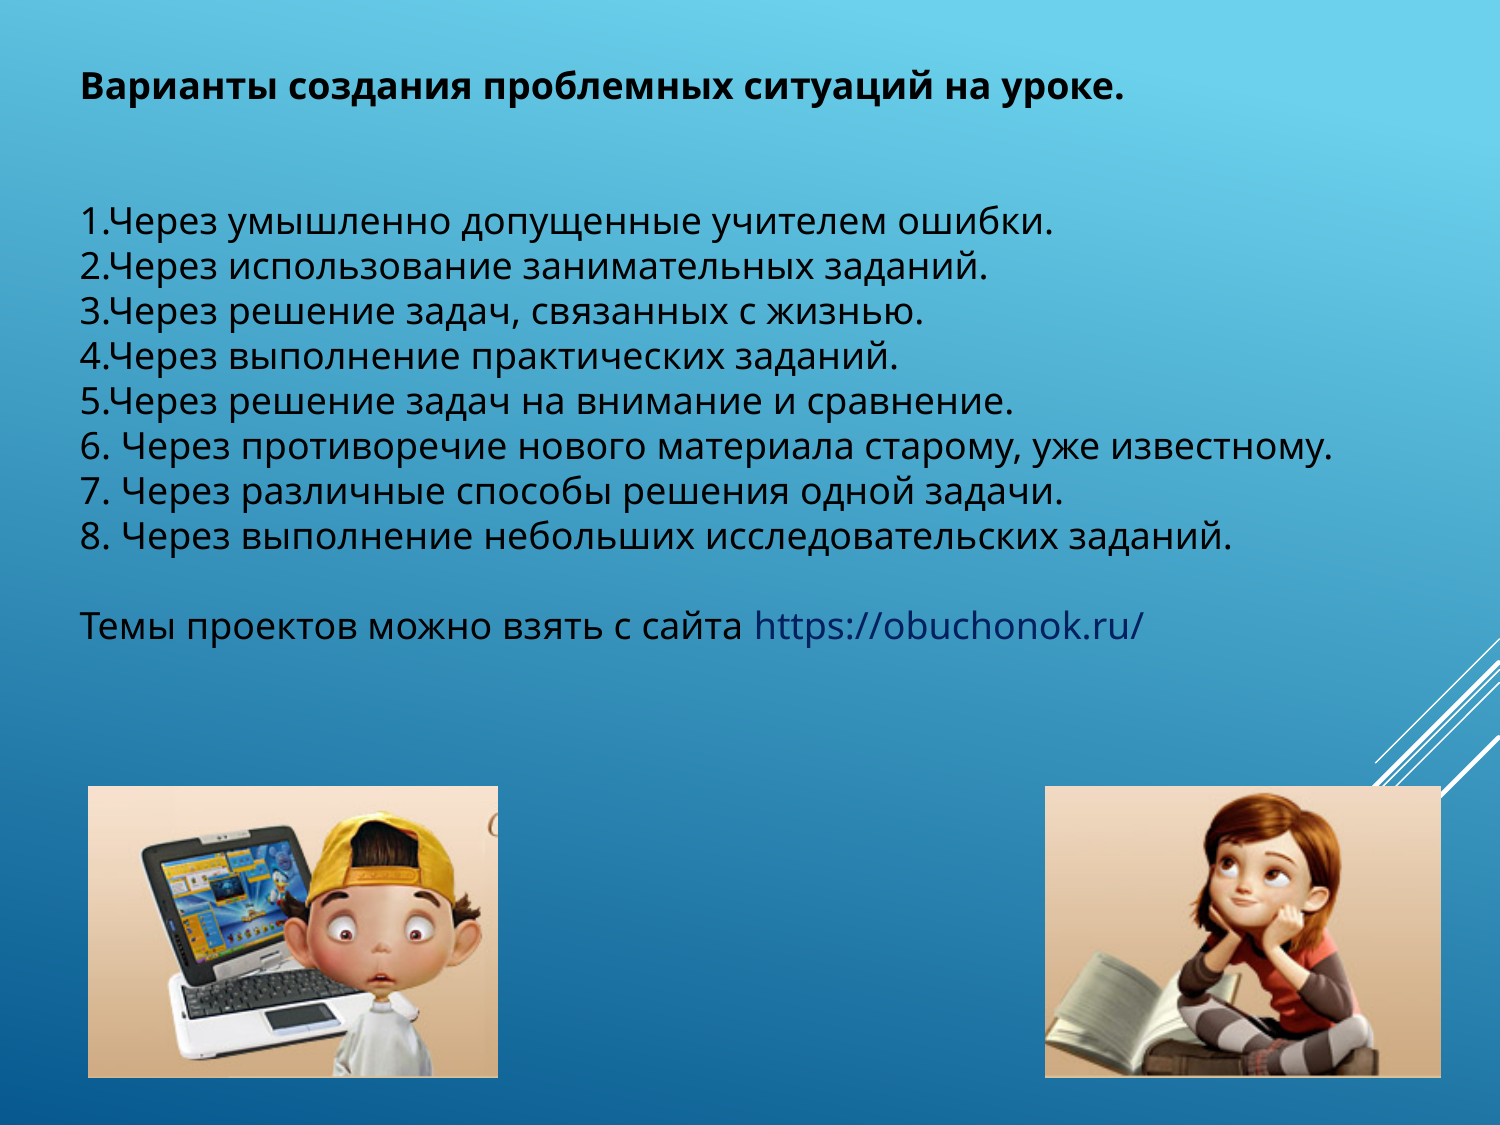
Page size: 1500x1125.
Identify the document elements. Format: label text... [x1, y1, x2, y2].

picture [88, 786, 499, 1078]
text_box Варианты создания проблемных ситуаций на уроке. 1.Через умышленно допущенные учителем ошибки. 2.Через использование занимательных заданий. 3.Через решение задач, связанных с жизнью. 4.Через выполнение практических заданий. 5.Через решение задач на внимание и сравнение. 6. Через противоречие нового материала старому, уже известному. 7. Через различные способы решения одной задачи. 8. Через выполнение небольших исследовательских заданий. Темы проектов можно взять с сайта https://obuchonok.ru/ [64, 54, 1500, 655]
picture [1045, 786, 1441, 1078]
